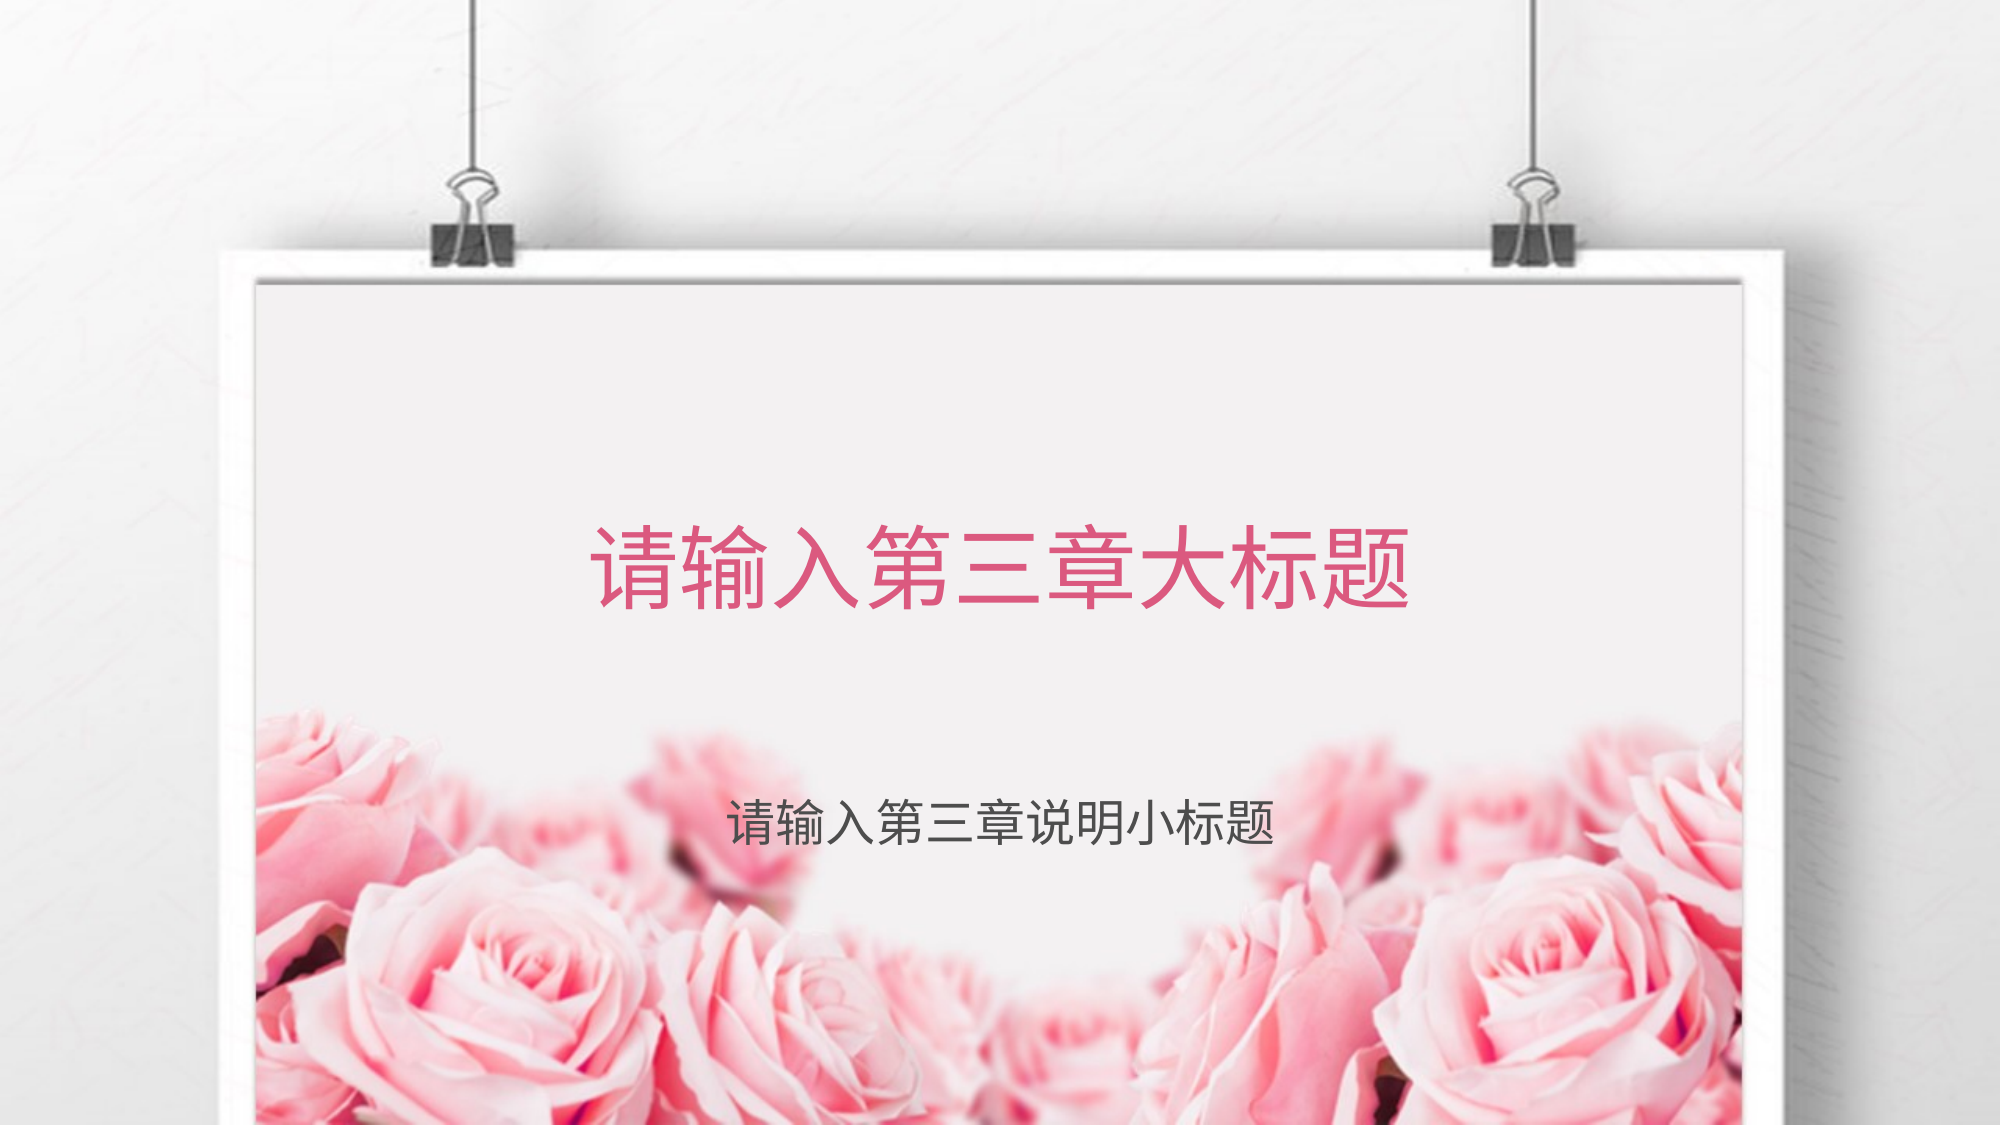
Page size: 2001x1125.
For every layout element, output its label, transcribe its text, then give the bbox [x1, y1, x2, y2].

title 请输入第三章大标题 [443, 345, 1557, 732]
list 请输入第三章说明小标题 [443, 753, 1557, 875]
picture [0, 0, 2000, 1125]
